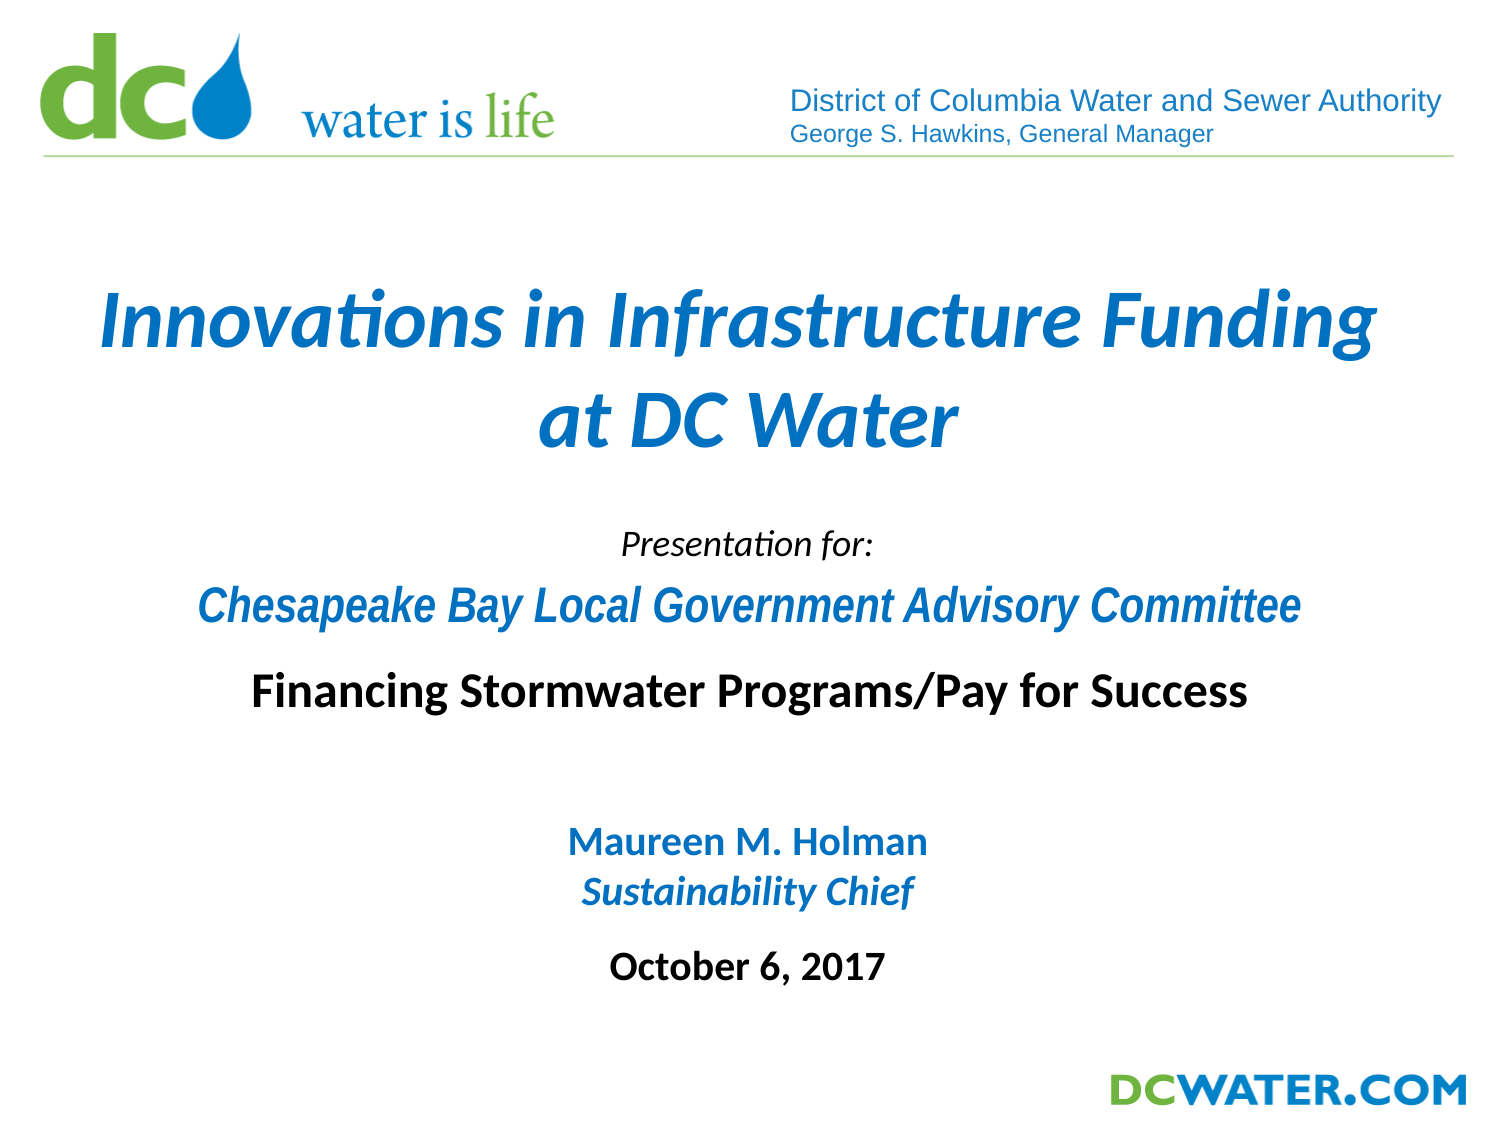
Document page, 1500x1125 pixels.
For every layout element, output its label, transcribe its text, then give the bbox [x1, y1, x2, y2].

text_box Maureen M. Holman Sustainability Chief October 6, 2017 [0, 806, 1499, 997]
title Innovations in Infrastructure Funding at DC Water [37, 215, 1460, 513]
picture [0, 728, 1500, 1125]
text_box District of Columbia Water and Sewer Authority George S. Hawkins, General Manager [774, 72, 1460, 193]
picture [0, 0, 1500, 562]
text_box Presentation for: [0, 513, 1498, 562]
text_box Chesapeake Bay Local Government Advisory Committee Financing Stormwater Programs/Pay for Success [0, 562, 1500, 728]
